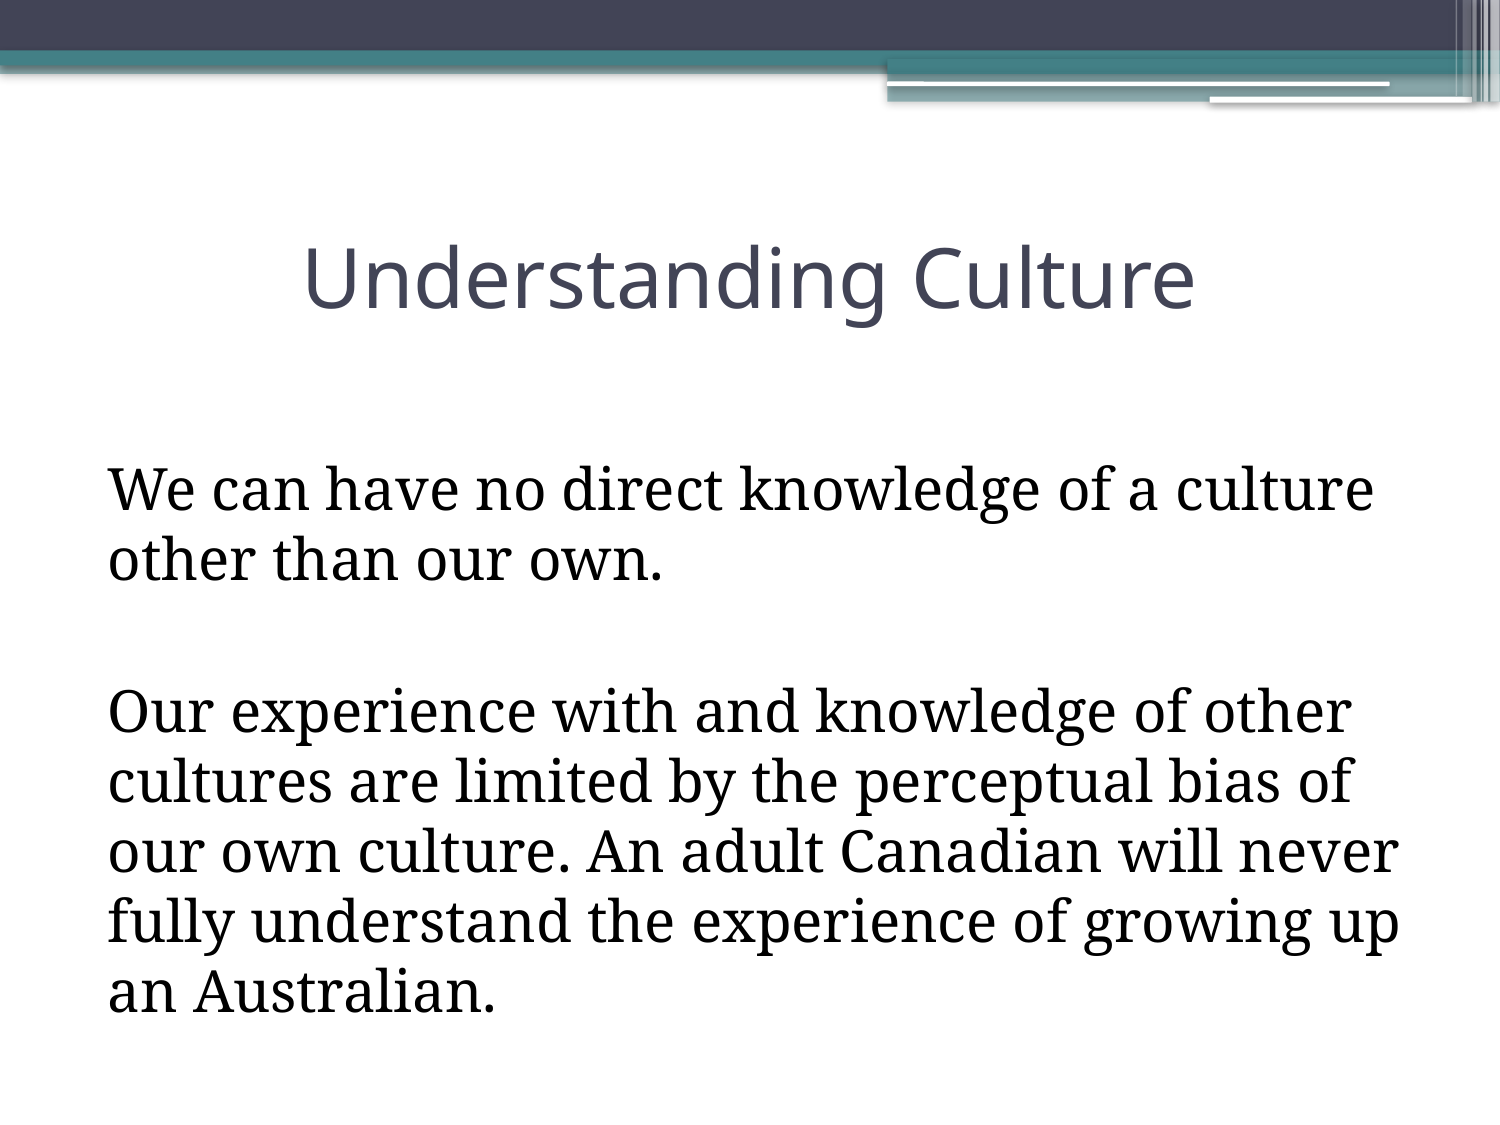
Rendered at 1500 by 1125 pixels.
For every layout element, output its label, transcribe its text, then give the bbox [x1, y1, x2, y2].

list We can have no direct knowledge of a culture other than our own. Our experience with and knowledge of other cultures are limited by the perceptual bias of our own culture. An adult Canadian will never fully understand the experience of growing up an Australian. [75, 368, 1425, 1079]
title Understanding Culture [75, 187, 1425, 363]
